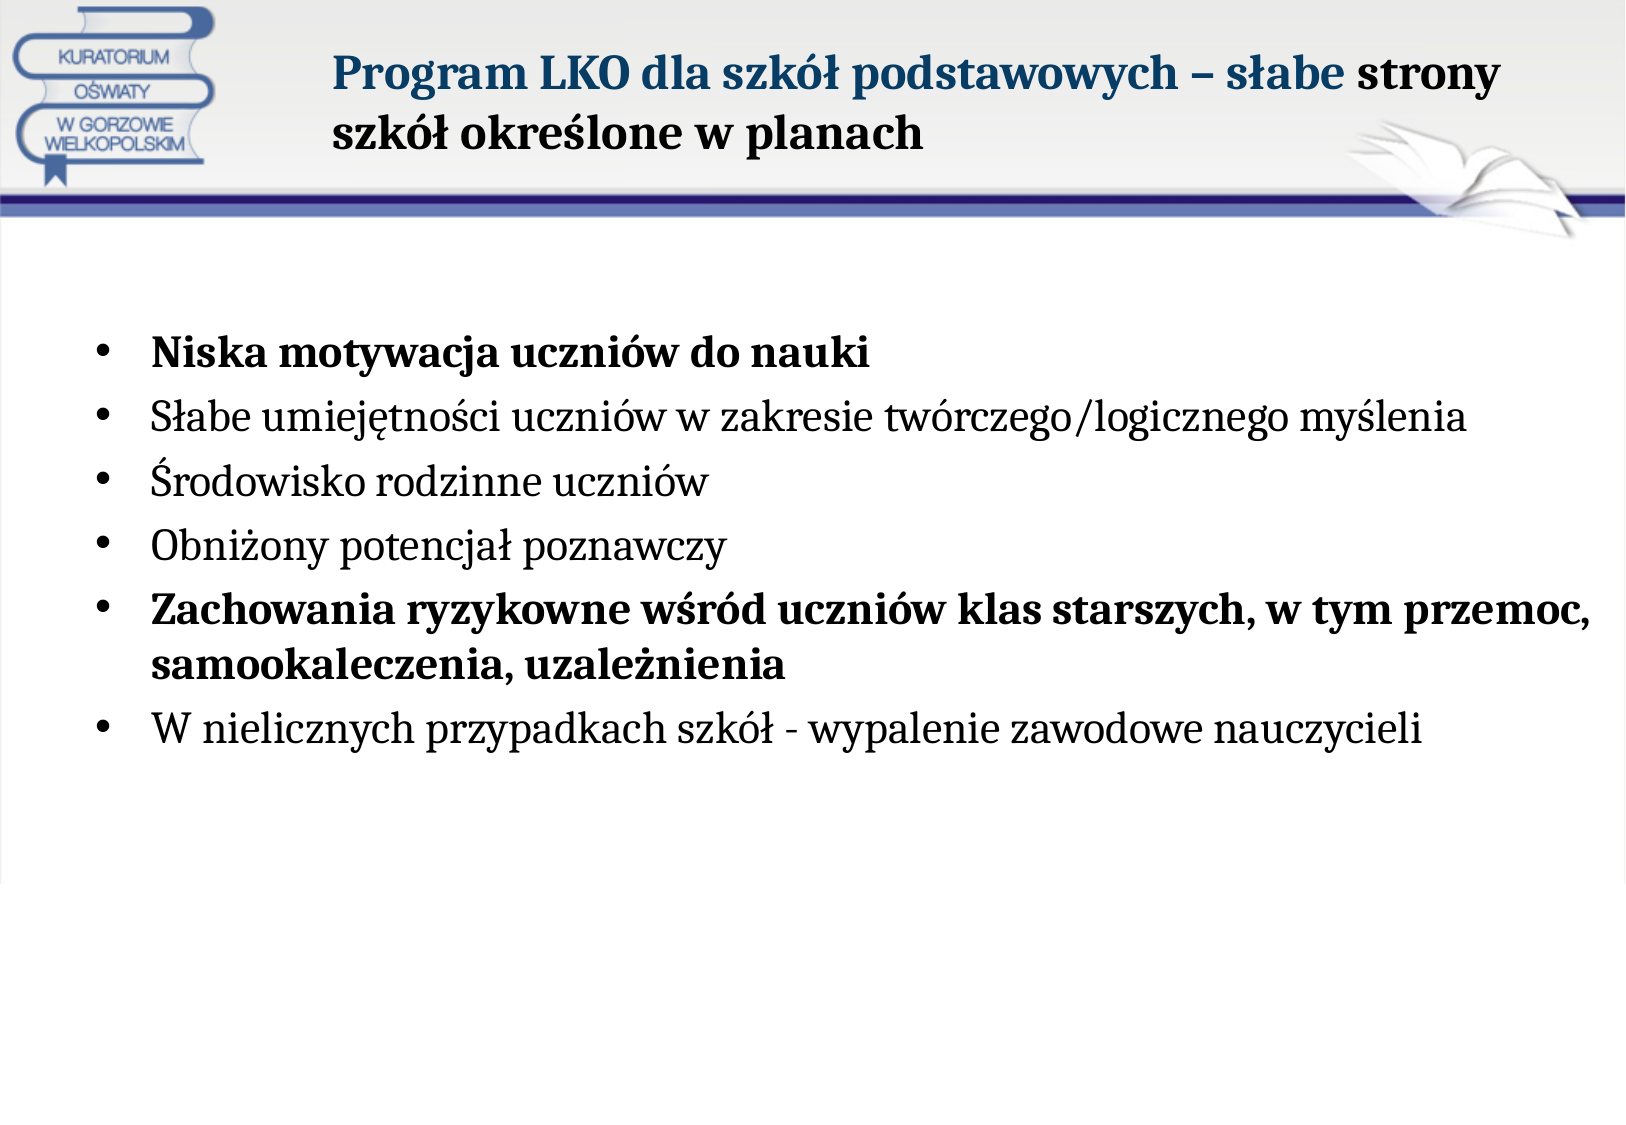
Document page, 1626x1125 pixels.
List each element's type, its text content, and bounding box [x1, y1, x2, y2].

title Program LKO dla szkół podstawowych – słabe strony szkół określone w planach [317, 23, 1600, 176]
picture [0, 0, 1626, 1125]
list Niska motywacja uczniów do nauki Słabe umiejętności uczniów w zakresie twórczego/logicznego myślenia Środowisko rodzinne uczniów Obniżony potencjał poznawczy Zachowania ryzykowne wśród uczniów klas starszych, w tym przemoc, samookaleczenia, uzależnienia W nielicznych przypadkach szkół - wypalenie zawodowe nauczycieli [80, 314, 1625, 1018]
